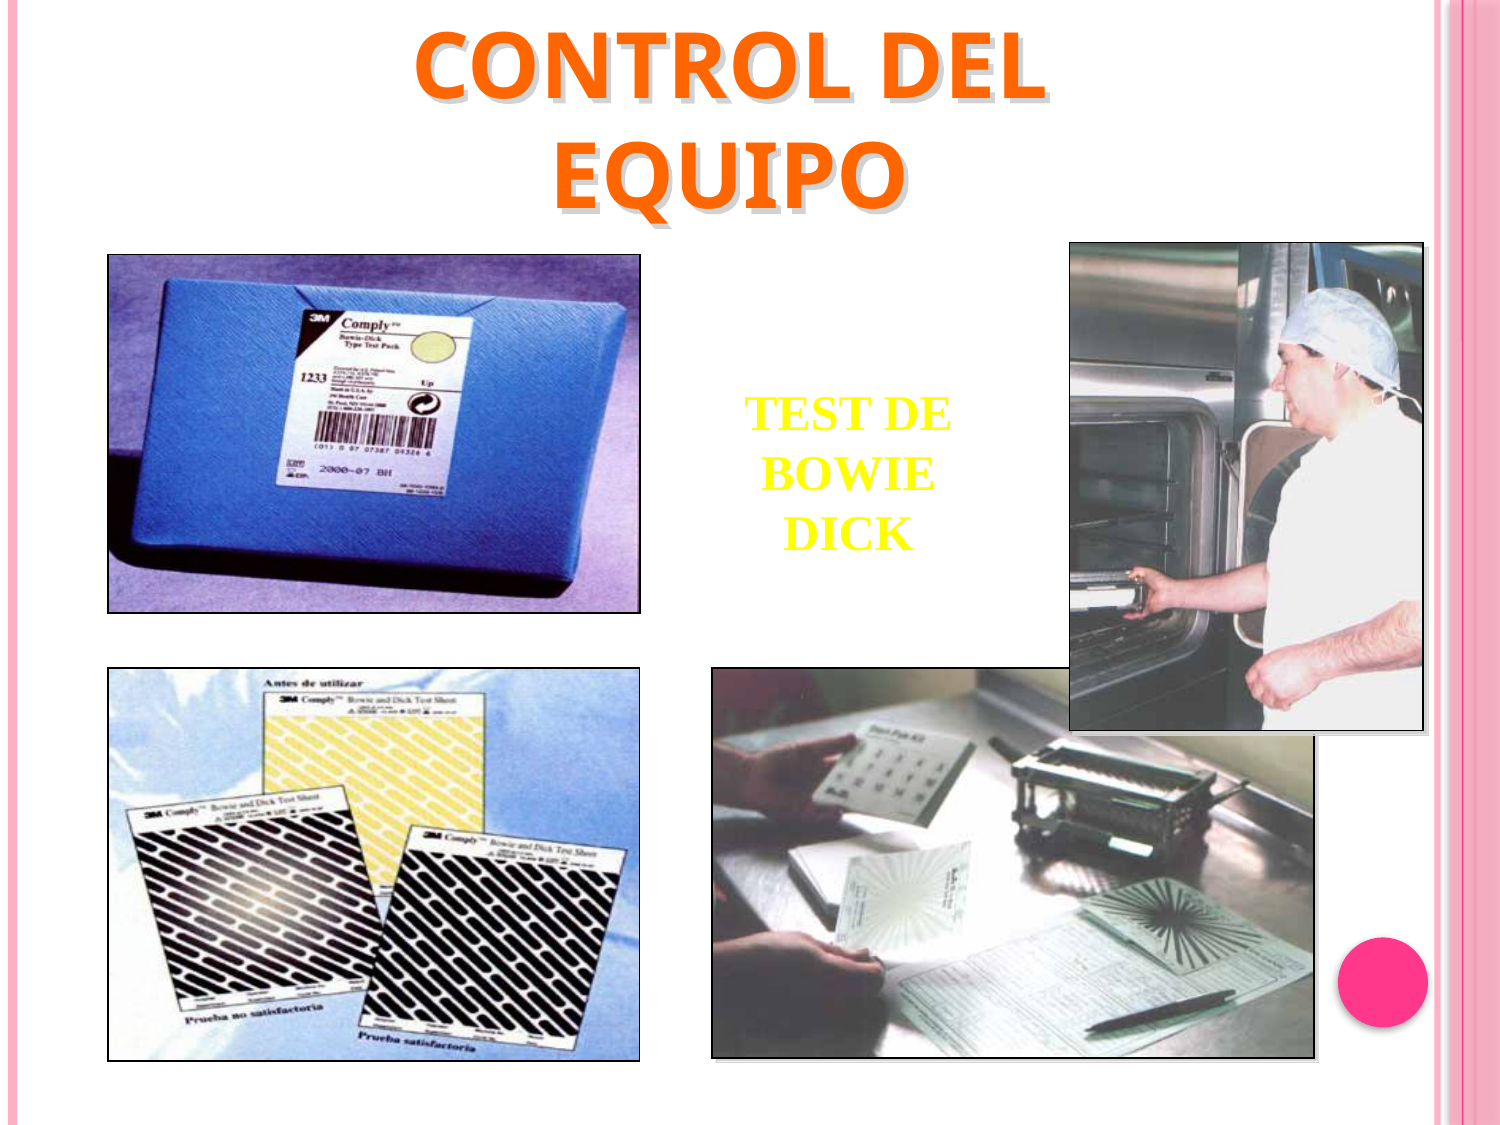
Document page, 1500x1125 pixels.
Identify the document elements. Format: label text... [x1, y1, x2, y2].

text_box CONTROL DEL EQUIPO [218, 0, 1242, 235]
picture [108, 668, 640, 1061]
picture [712, 242, 1423, 1058]
picture [108, 254, 640, 613]
text_box TEST DE BOWIE DICK [676, 373, 1022, 569]
